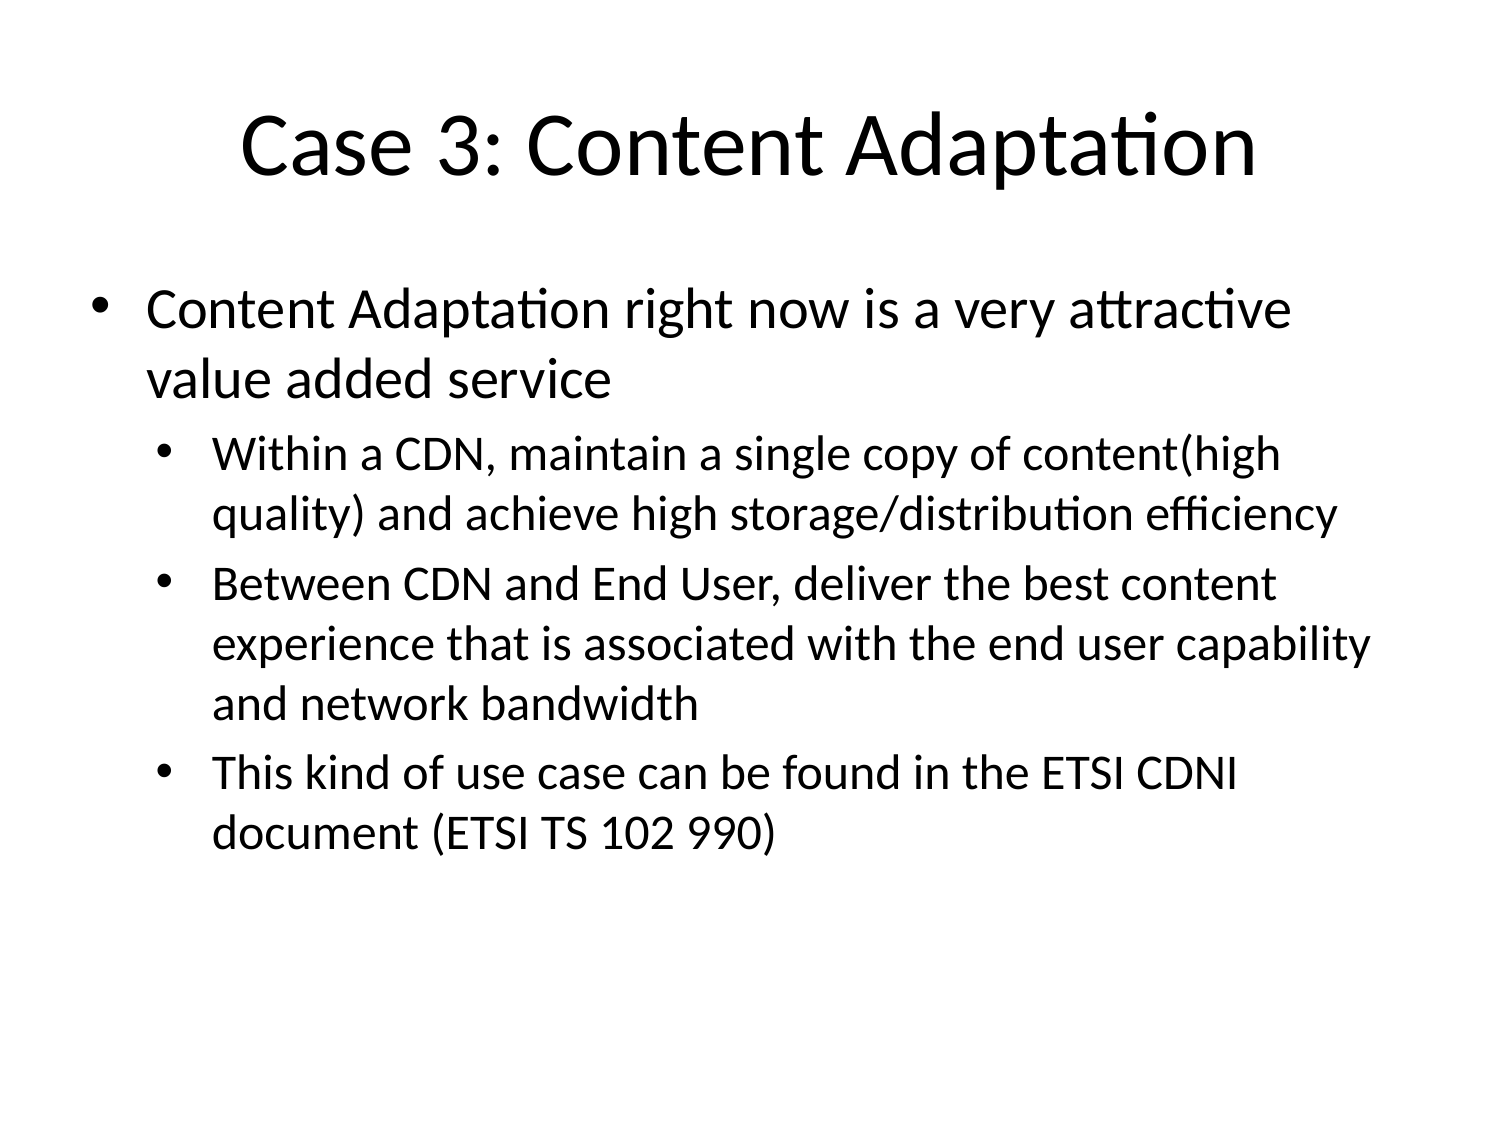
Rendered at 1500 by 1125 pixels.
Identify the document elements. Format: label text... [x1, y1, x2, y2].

list Content Adaptation right now is a very attractive value added service Within a CDN, maintain a single copy of content(high quality) and achieve high storage/distribution efficiency Between CDN and End User, deliver the best content experience that is associated with the end user capability and network bandwidth This kind of use case can be found in the ETSI CDNI document (ETSI TS 102 990) [75, 262, 1425, 1005]
title Case 3: Content Adaptation [75, 45, 1425, 233]
